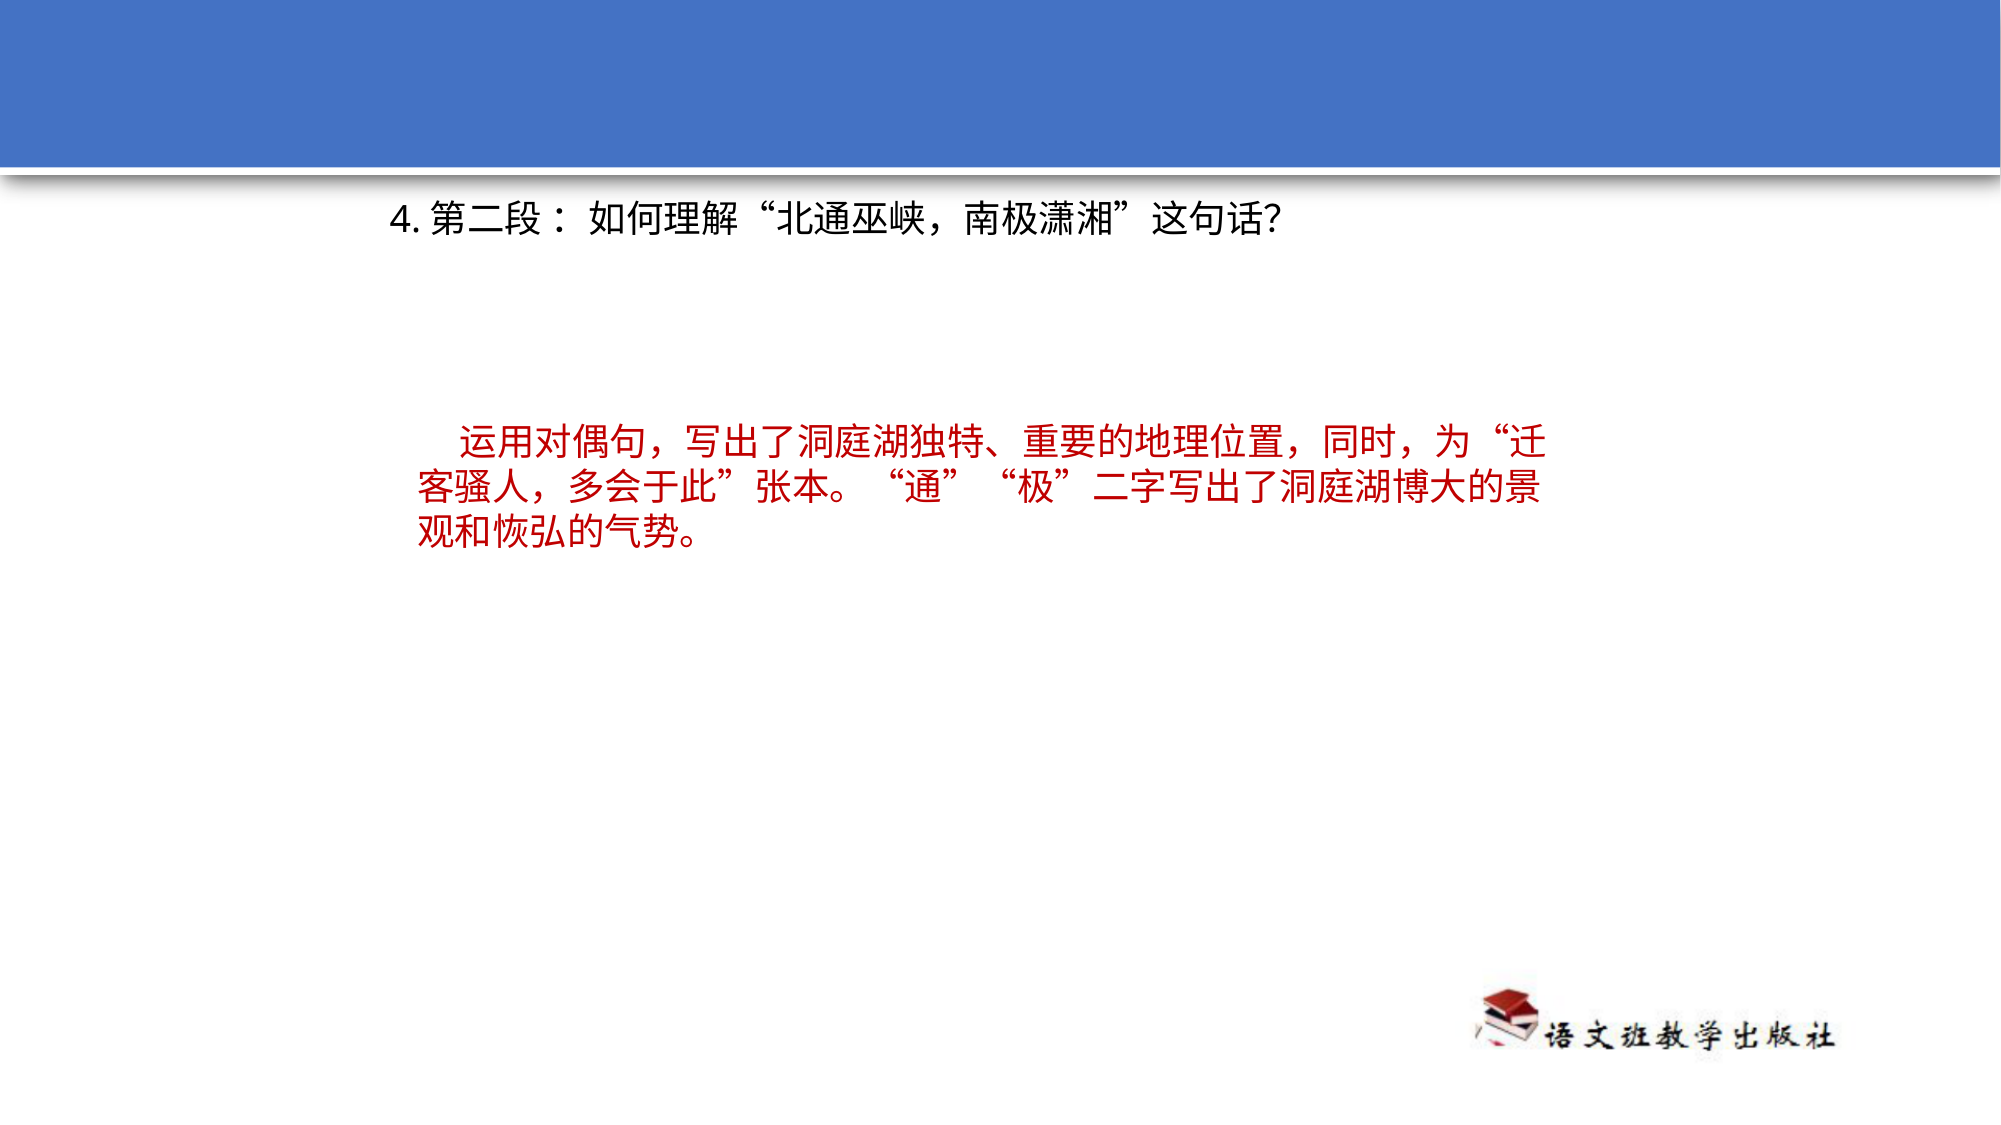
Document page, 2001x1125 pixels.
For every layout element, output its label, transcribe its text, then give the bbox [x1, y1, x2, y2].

picture [0, 0, 2001, 1125]
text_box 运用对偶句，写出了洞庭湖独特、重要的地理位置，同时，为“迁客骚人，多会于此”张本。“通”“极”二字写出了洞庭湖博大的景观和恢弘的气势。 [402, 410, 1563, 650]
text_box 4.第二段 ：如何理解“北通巫峡，南极潇湘”这句话？ [296, 187, 1645, 248]
